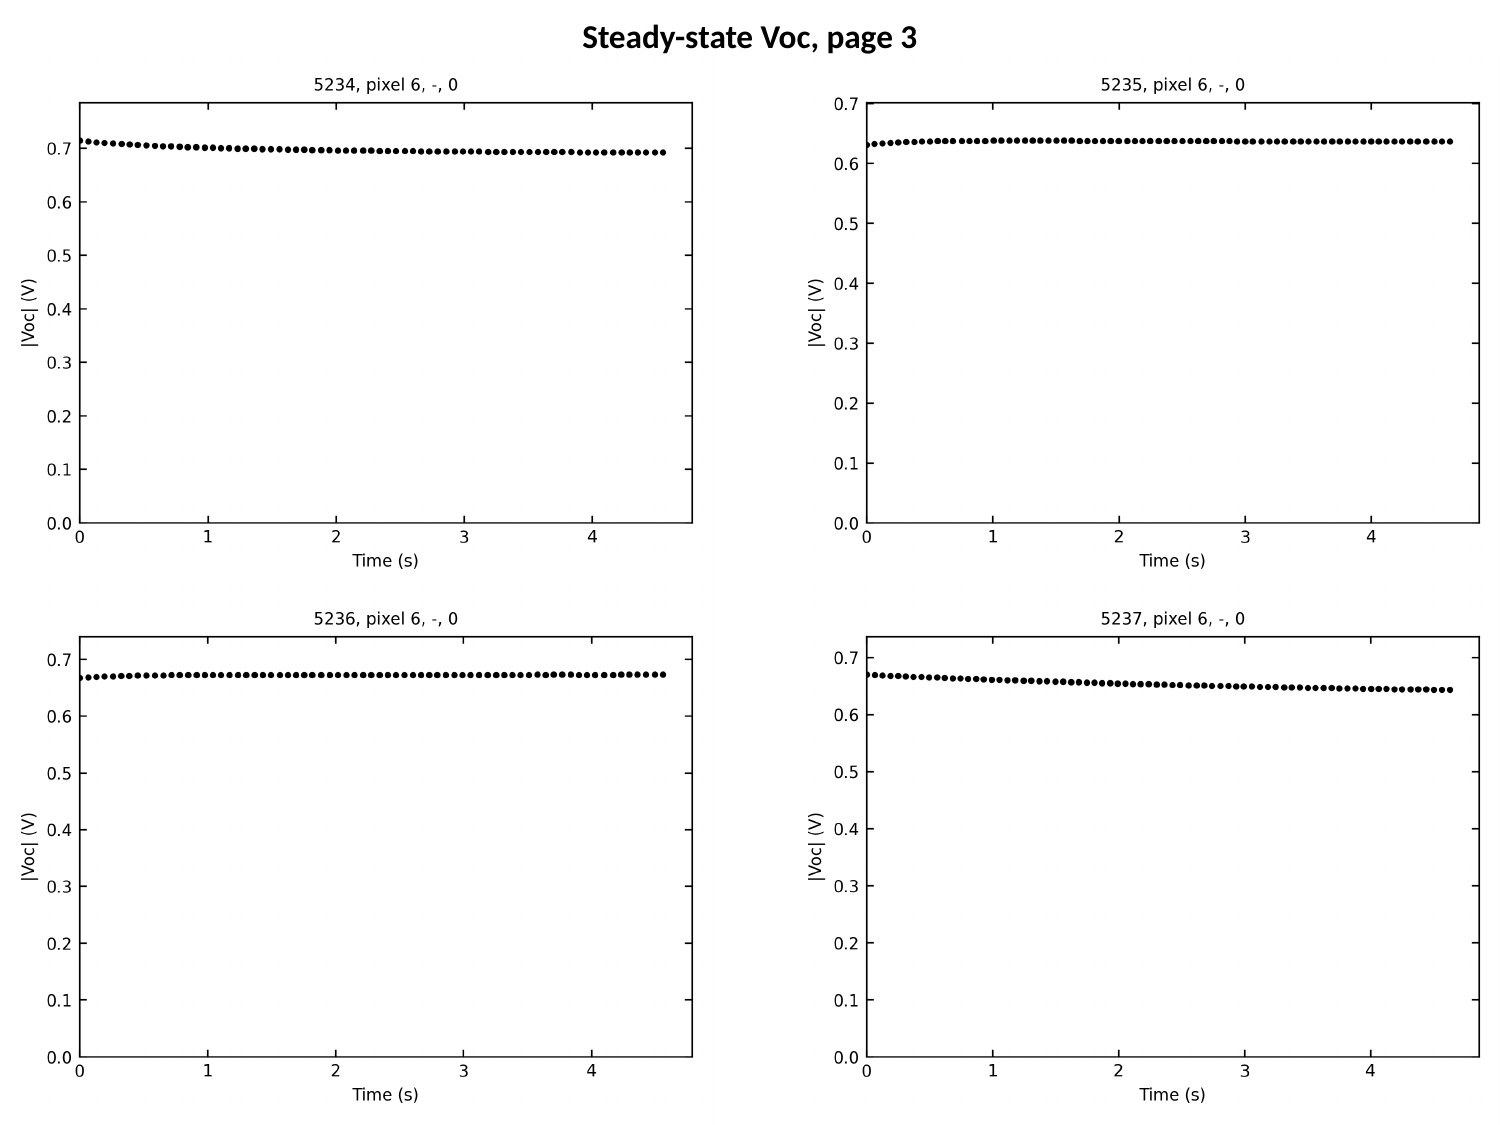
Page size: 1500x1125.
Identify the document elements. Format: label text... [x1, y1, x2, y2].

picture [787, 56, 1500, 1125]
picture [0, 56, 713, 1125]
title Steady-state Voc, page 3 [0, 0, 1500, 75]
